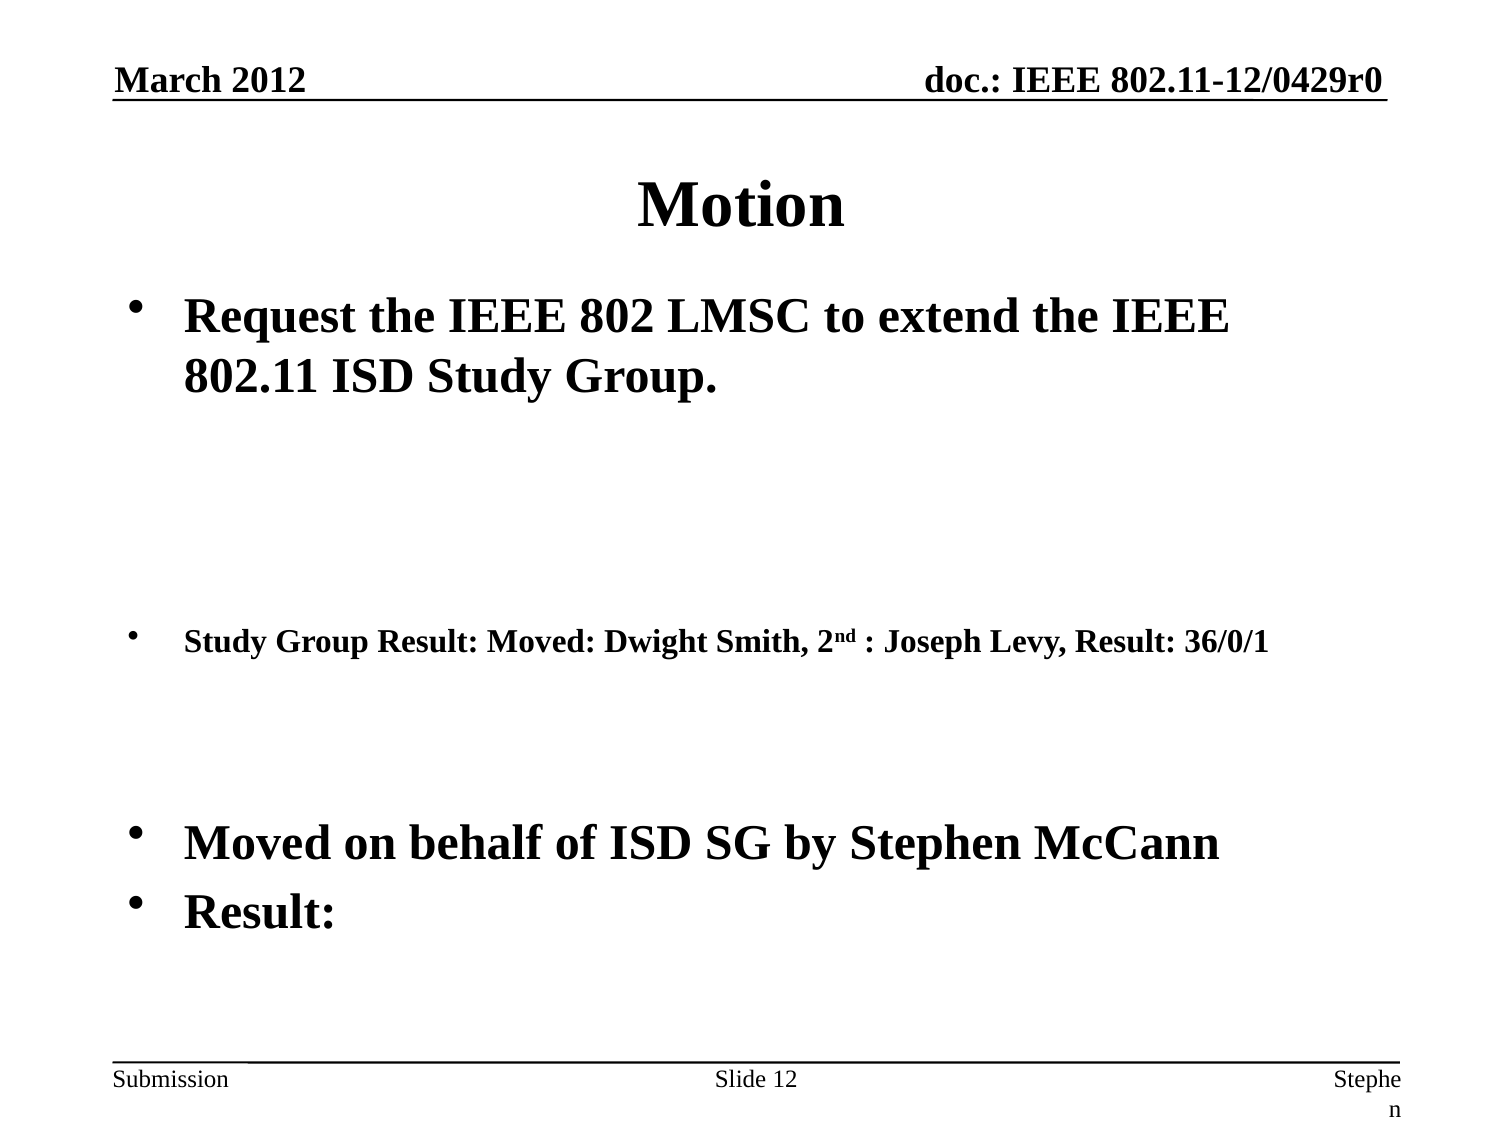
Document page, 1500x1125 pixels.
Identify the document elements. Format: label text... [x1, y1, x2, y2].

title Motion [112, 112, 1388, 275]
list Request the IEEE 802 LMSC to extend the IEEE 802.11 ISD Study Group. Study Group Result: Moved: Dwight Smith, 2nd : Joseph Levy, Result: 36/0/1 Moved on behalf of ISD SG by Stephen McCann Result: [112, 275, 1388, 1025]
slide_number Slide 12 [712, 1061, 800, 1093]
footer Stephen McCann, RIM [1324, 1061, 1402, 1093]
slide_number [114, 54, 309, 101]
